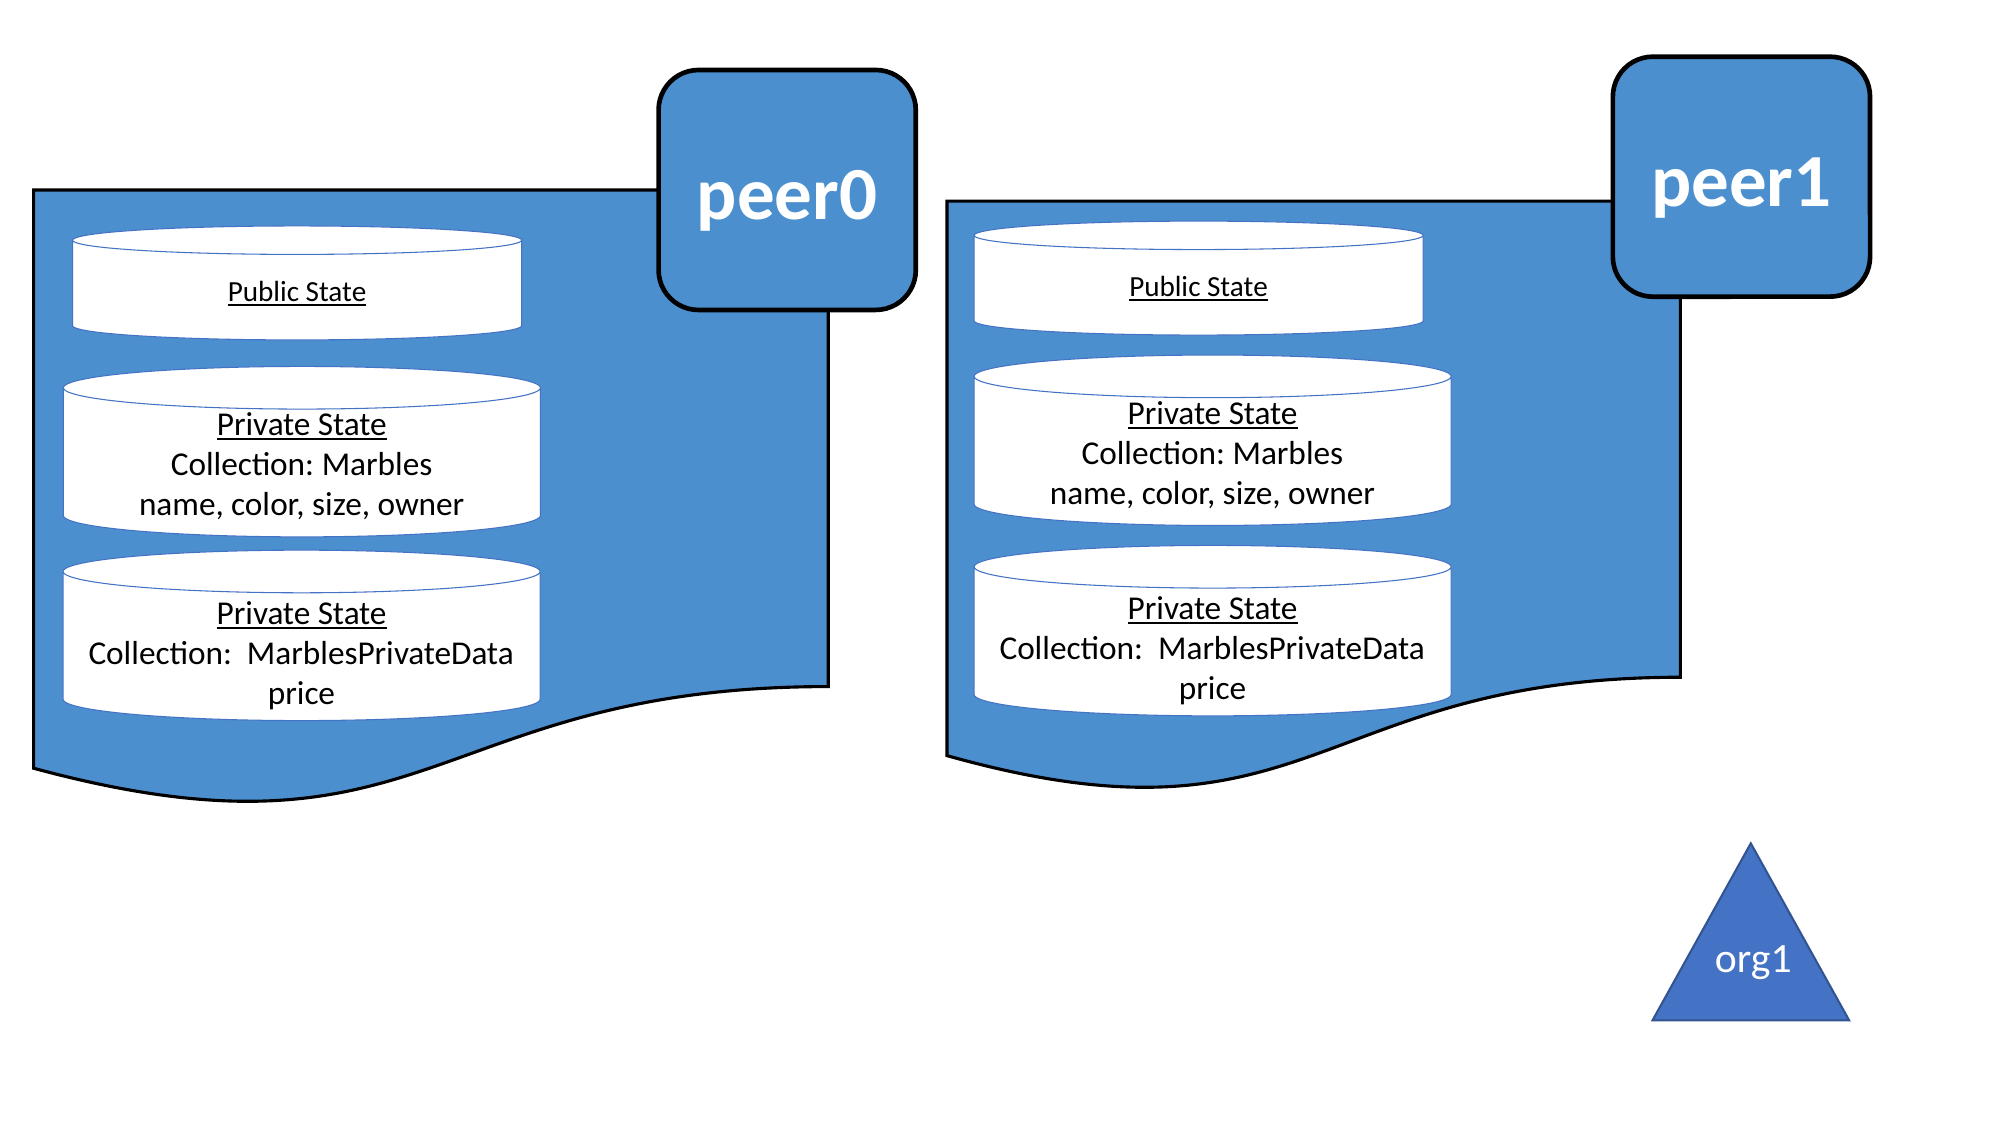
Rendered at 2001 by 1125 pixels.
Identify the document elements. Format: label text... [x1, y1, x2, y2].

text_box Public State [973, 220, 1424, 336]
text_box Private State Collection: MarblesPrivateData price [62, 549, 541, 722]
text_box peer0 [658, 69, 916, 310]
text_box [1650, 932, 1851, 1022]
text_box Private State Collection: MarblesPrivateData price [973, 544, 1452, 717]
text_box peer1 [1612, 56, 1871, 297]
text_box Private State Collection: Marbles name, color, size, owner [62, 365, 541, 538]
text_box [946, 201, 1681, 788]
text_box [33, 190, 829, 802]
text_box Private State Collection: Marbles name, color, size, owner [973, 354, 1452, 527]
text_box org1 [1700, 923, 1889, 988]
text_box Public State [71, 225, 523, 341]
text_box [1705, 841, 1797, 923]
